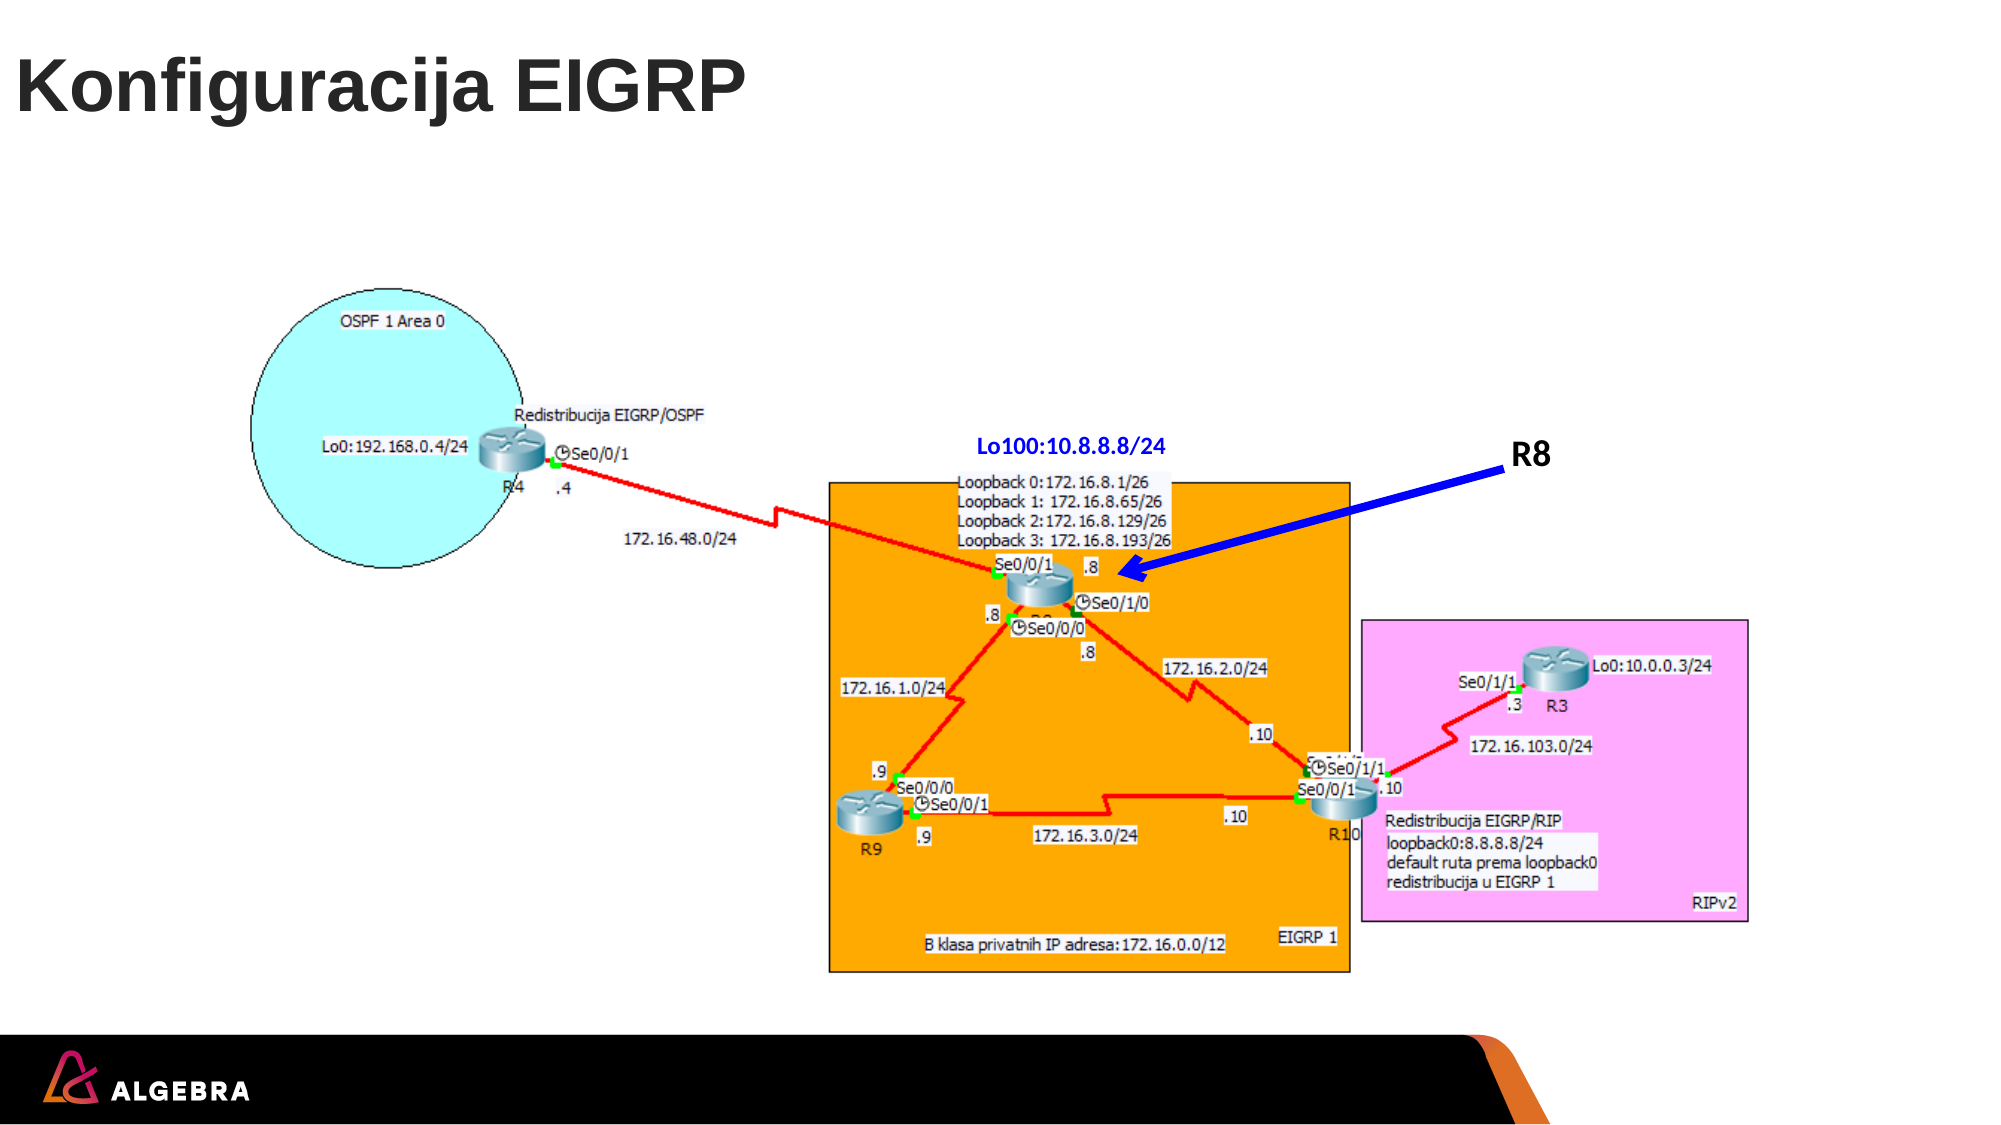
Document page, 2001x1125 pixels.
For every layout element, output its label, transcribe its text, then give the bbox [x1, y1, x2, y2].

picture [249, 269, 1752, 985]
title Konfiguracija EIGRP [0, 0, 1739, 176]
picture [0, 1034, 1733, 1125]
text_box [1117, 468, 1504, 575]
